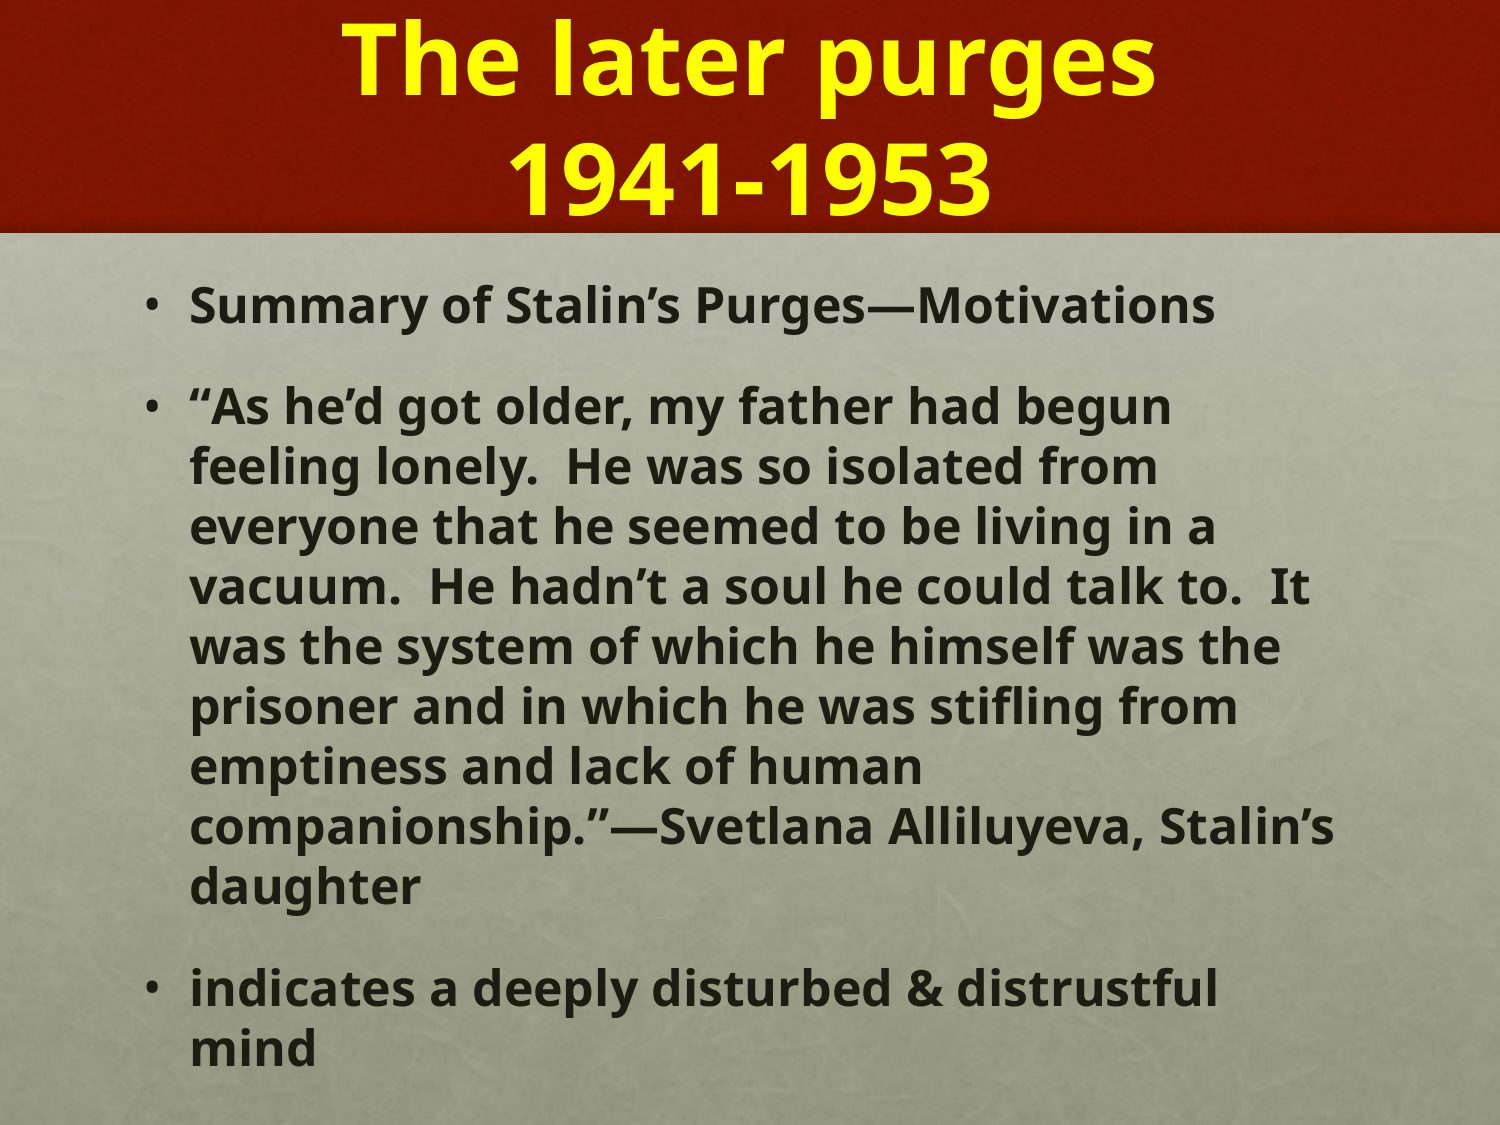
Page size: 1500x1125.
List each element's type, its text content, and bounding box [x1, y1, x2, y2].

list Summary of Stalin’s Purges—Motivations “As he’d got older, my father had begun feeling lonely. He was so isolated from everyone that he seemed to be living in a vacuum. He hadn’t a soul he could talk to. It was the system of which he himself was the prisoner and in which he was stifling from emptiness and lack of human companionship.”—Svetlana Alliluyeva, Stalin’s daughter indicates a deeply disturbed & distrustful mind [127, 265, 1372, 1125]
title The later purges 1941-1953 [127, 10, 1372, 221]
picture [0, 214, 1500, 1125]
